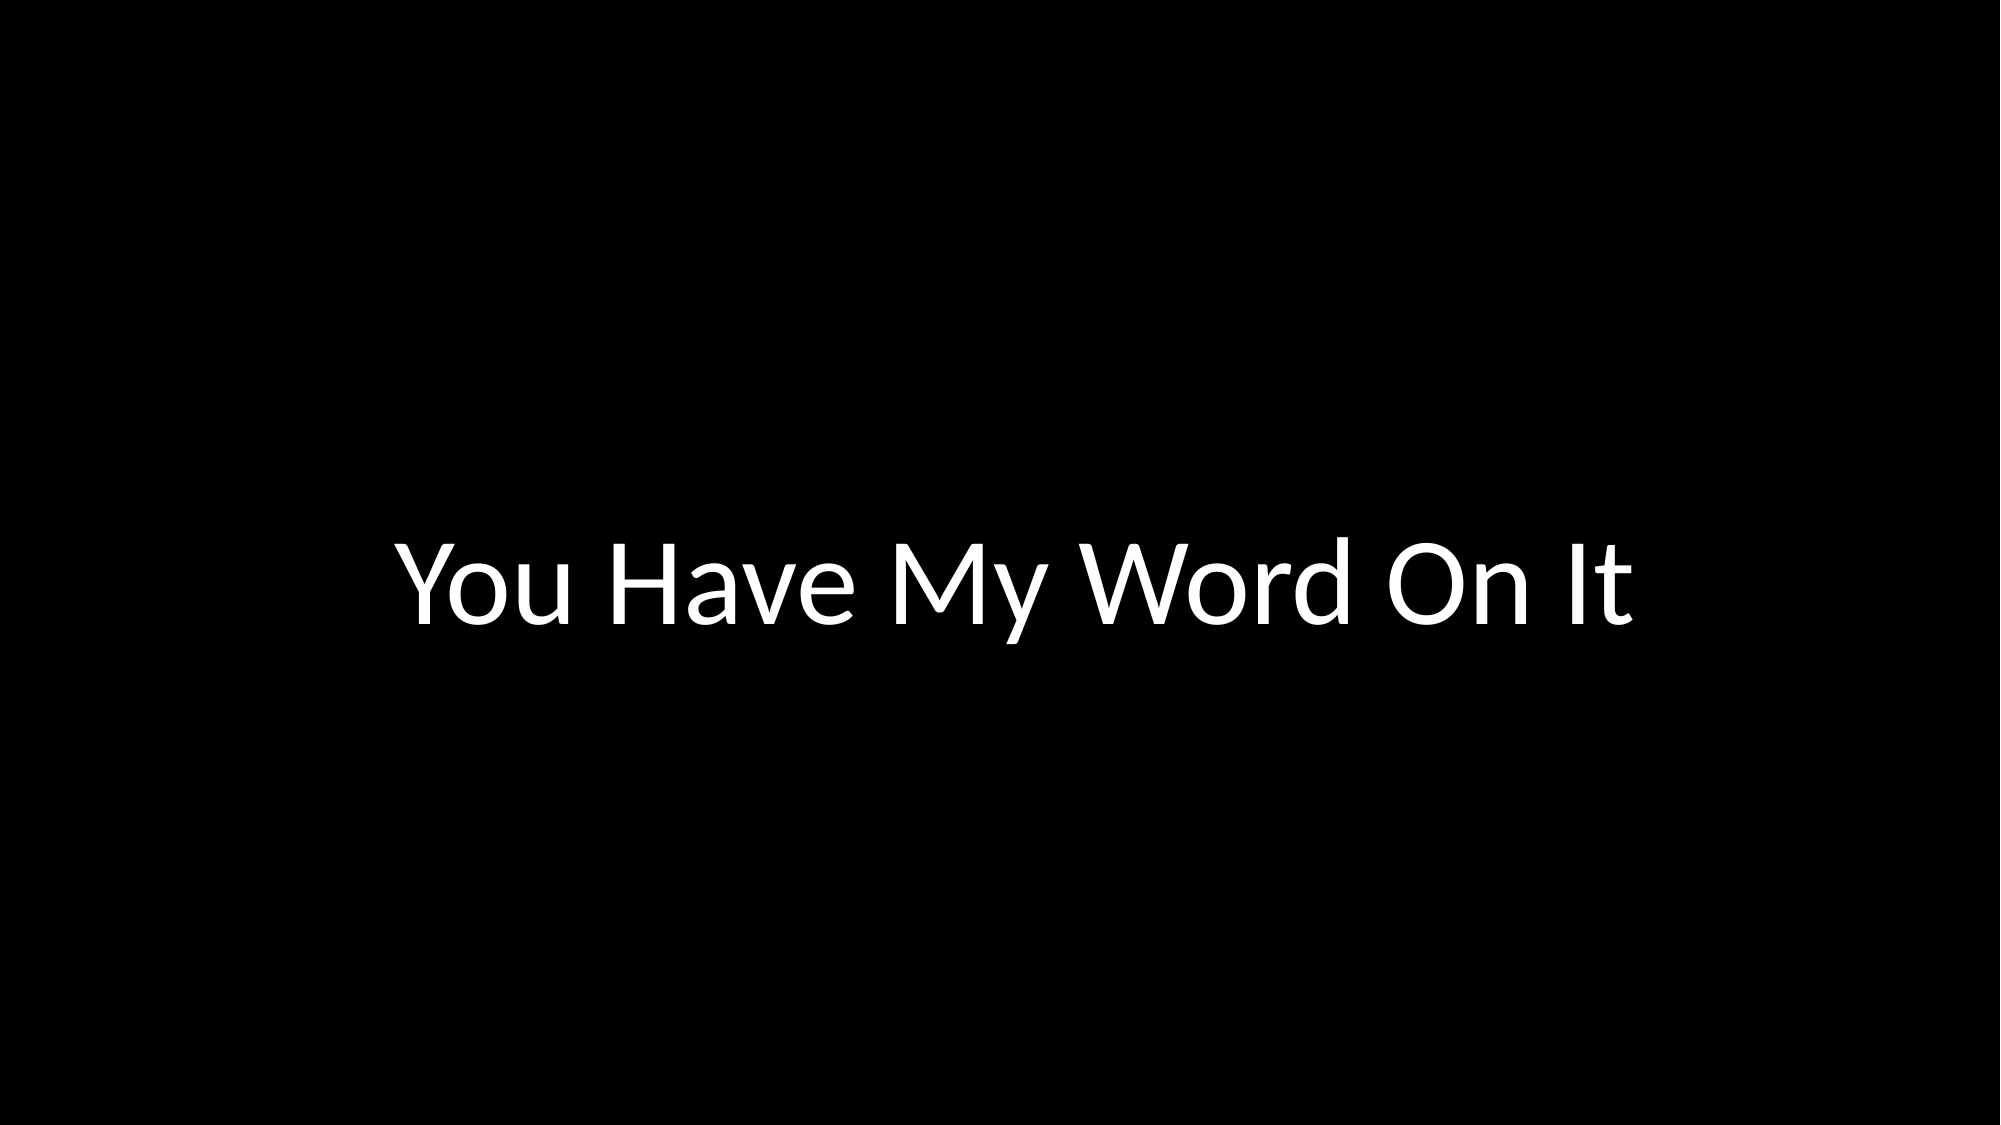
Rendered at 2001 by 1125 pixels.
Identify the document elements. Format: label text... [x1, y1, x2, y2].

list You Have My Word On It [153, 509, 1878, 988]
